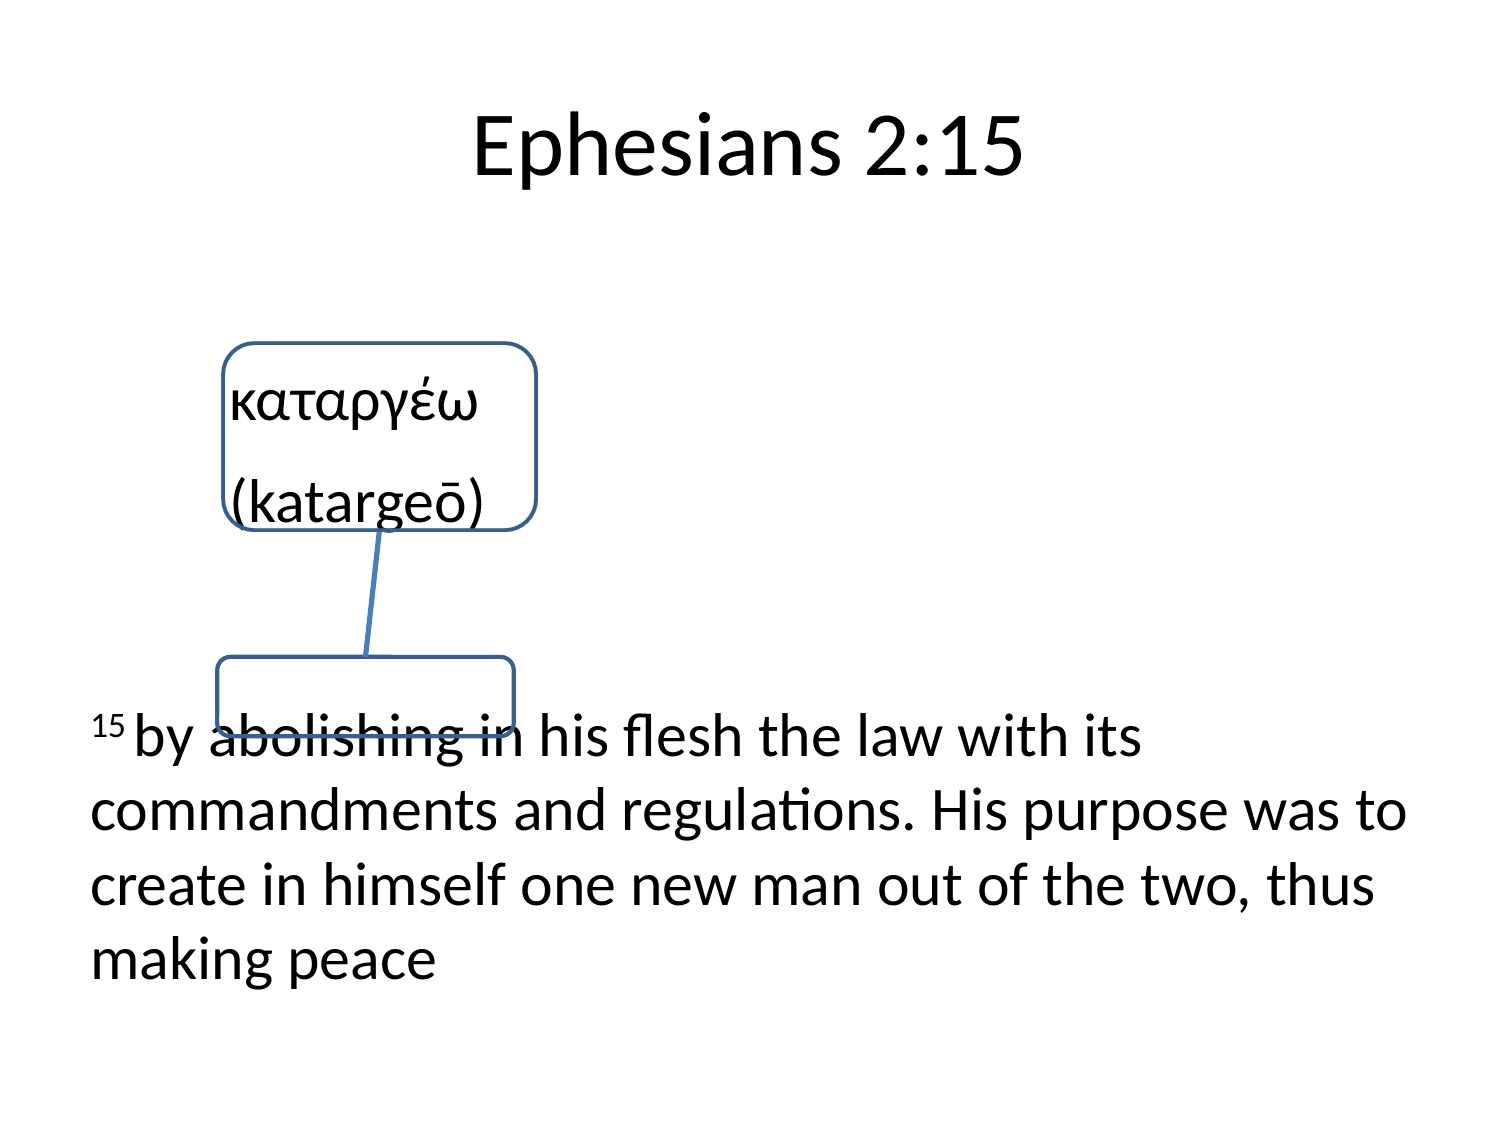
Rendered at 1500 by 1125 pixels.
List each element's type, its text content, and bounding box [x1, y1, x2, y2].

title Ephesians 2:15 [75, 45, 1425, 233]
list καταργέω (katargeō) 15 by abolishing in his flesh the law with its commandments and regulations. His purpose was to create in himself one new man out of the two, thus making peace [75, 262, 1425, 1005]
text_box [365, 531, 380, 658]
text_box [215, 654, 516, 739]
picture [220, 341, 538, 533]
